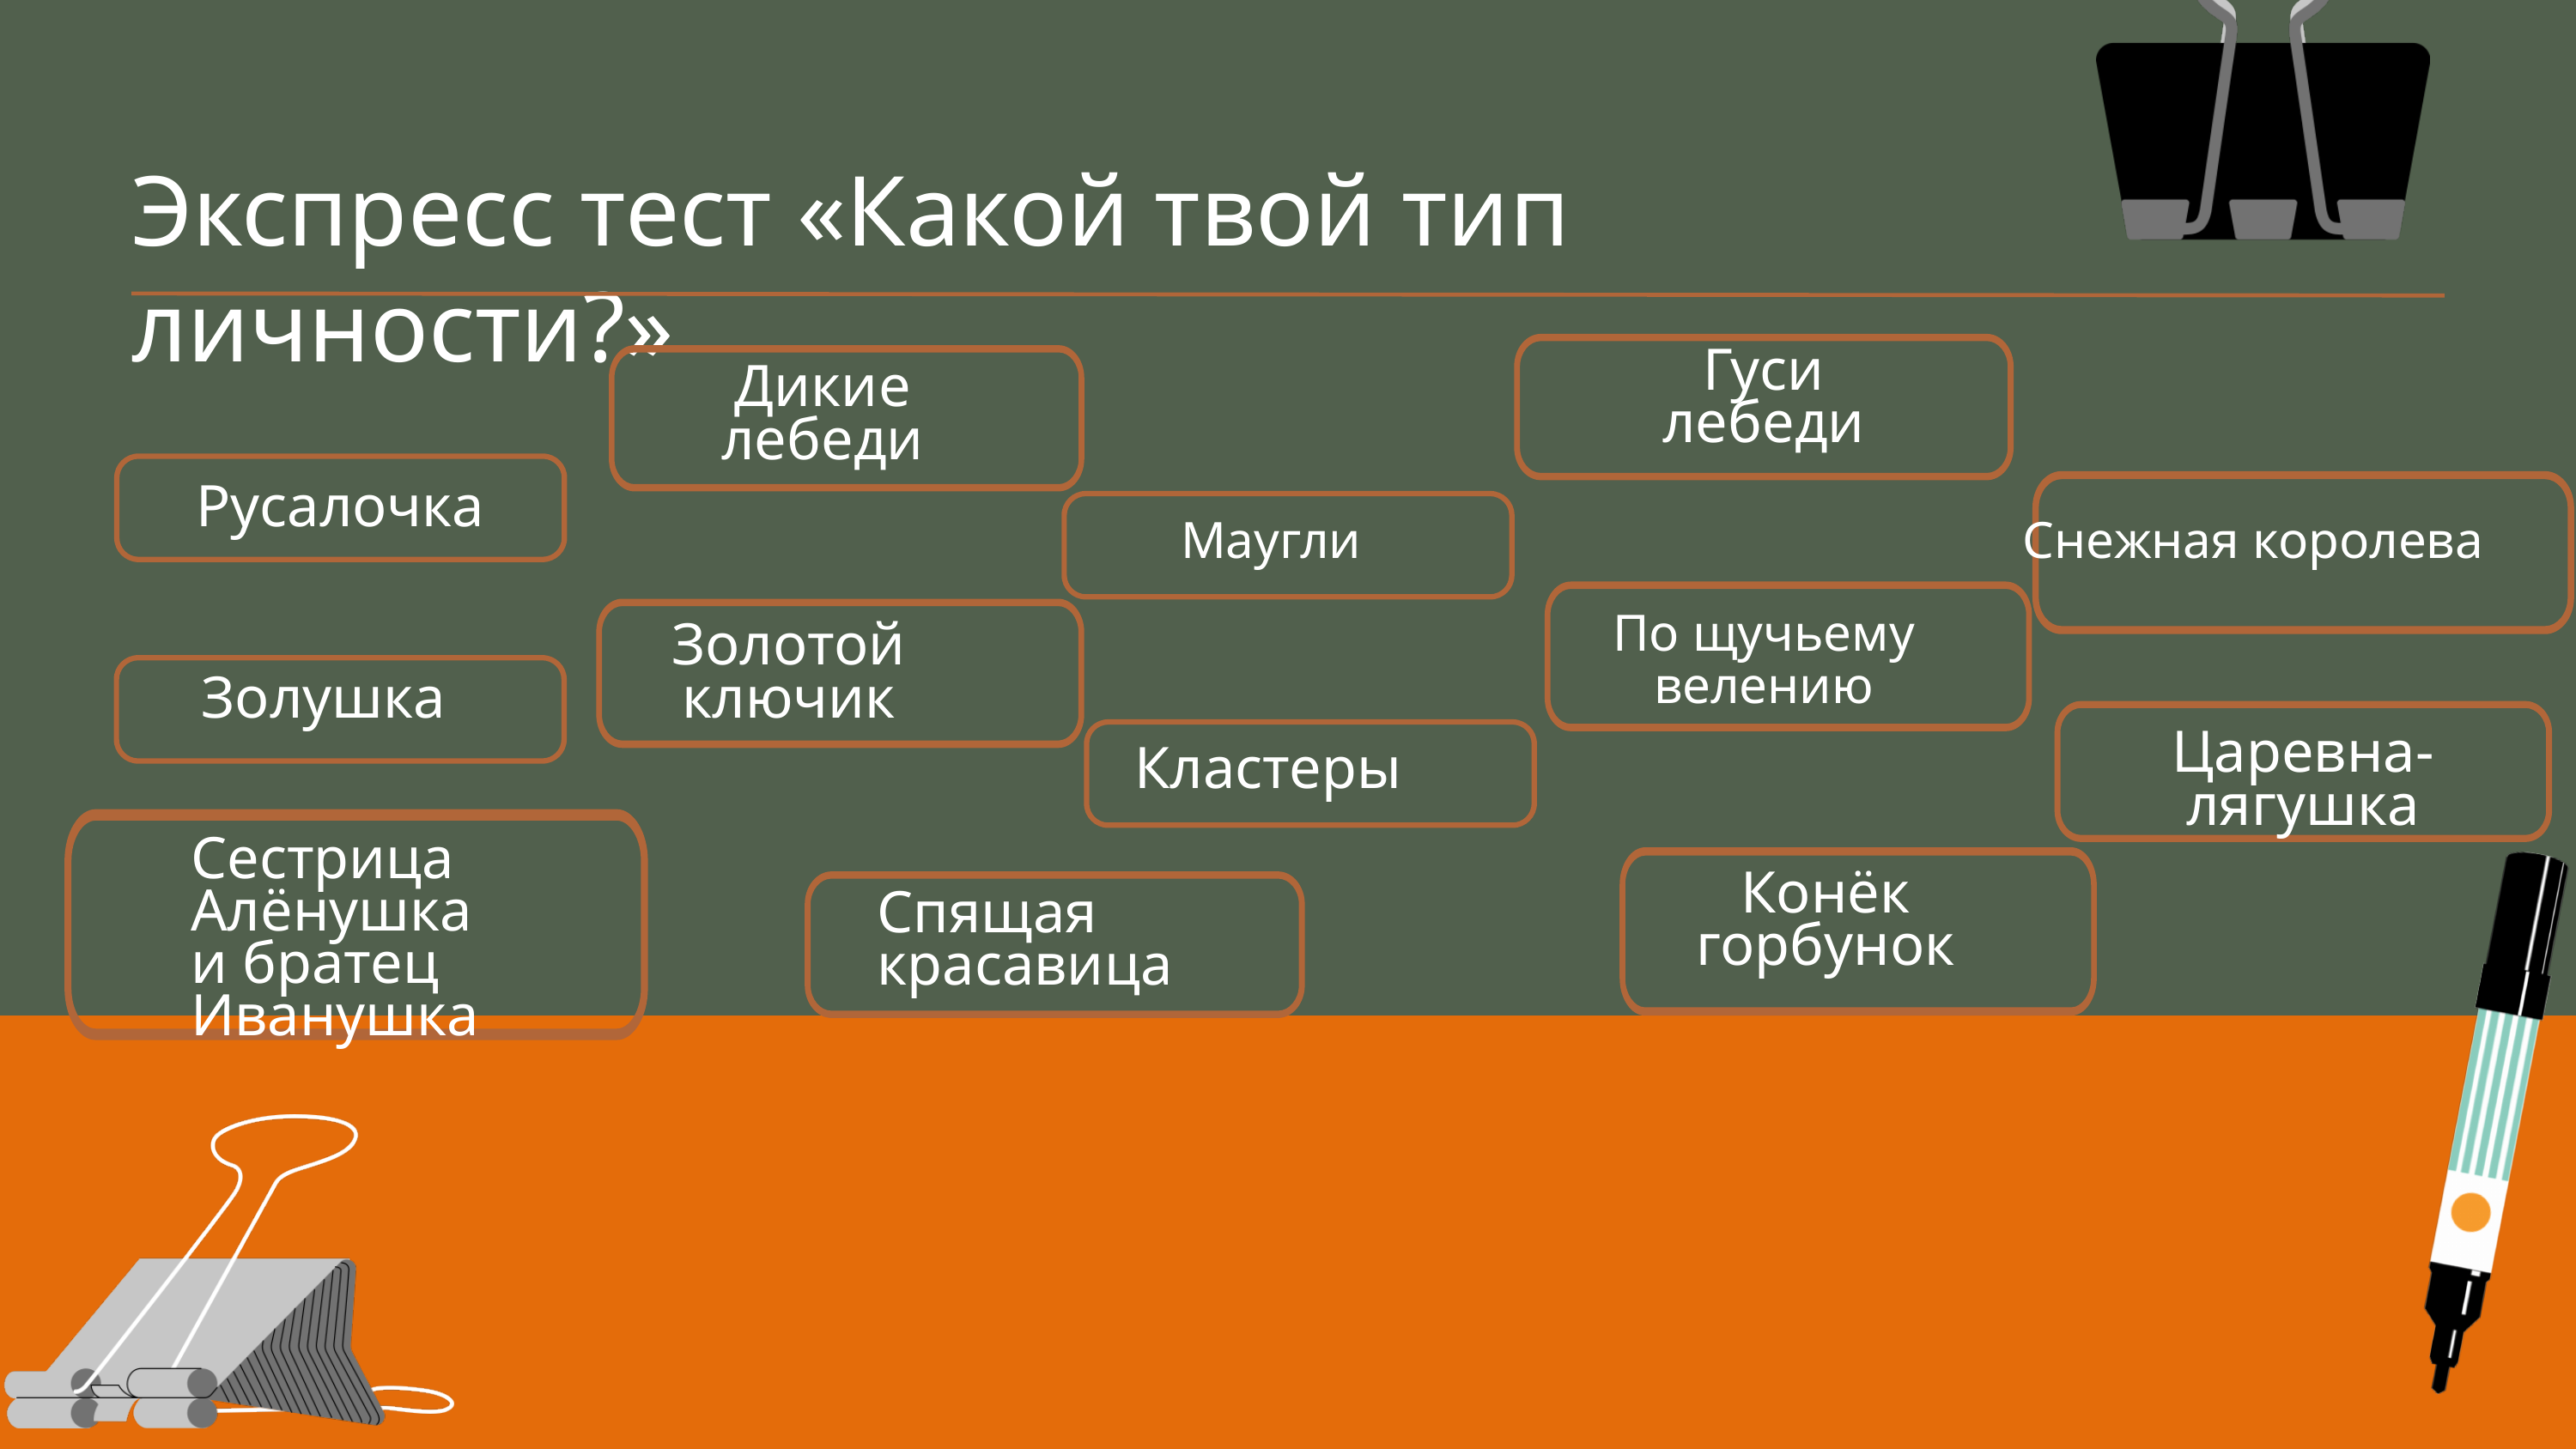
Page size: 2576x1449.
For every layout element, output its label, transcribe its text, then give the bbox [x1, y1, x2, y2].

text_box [1514, 334, 2014, 481]
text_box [1061, 491, 1515, 600]
text_box Экспресс тест «Какой твой тип личности?» [131, 149, 1846, 381]
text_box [2032, 471, 2574, 634]
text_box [1619, 847, 2097, 1016]
picture [0, 1114, 455, 1429]
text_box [2054, 700, 2552, 842]
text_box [0, 1015, 2576, 1449]
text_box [596, 598, 1084, 748]
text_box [64, 809, 648, 1040]
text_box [114, 453, 568, 562]
text_box Снежная королева [2018, 516, 2028, 569]
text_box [609, 345, 1084, 492]
picture [2452, 848, 2573, 1398]
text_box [1084, 719, 1537, 828]
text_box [805, 871, 1305, 1018]
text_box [113, 655, 567, 764]
picture [2096, 0, 2430, 240]
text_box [1545, 581, 2032, 731]
